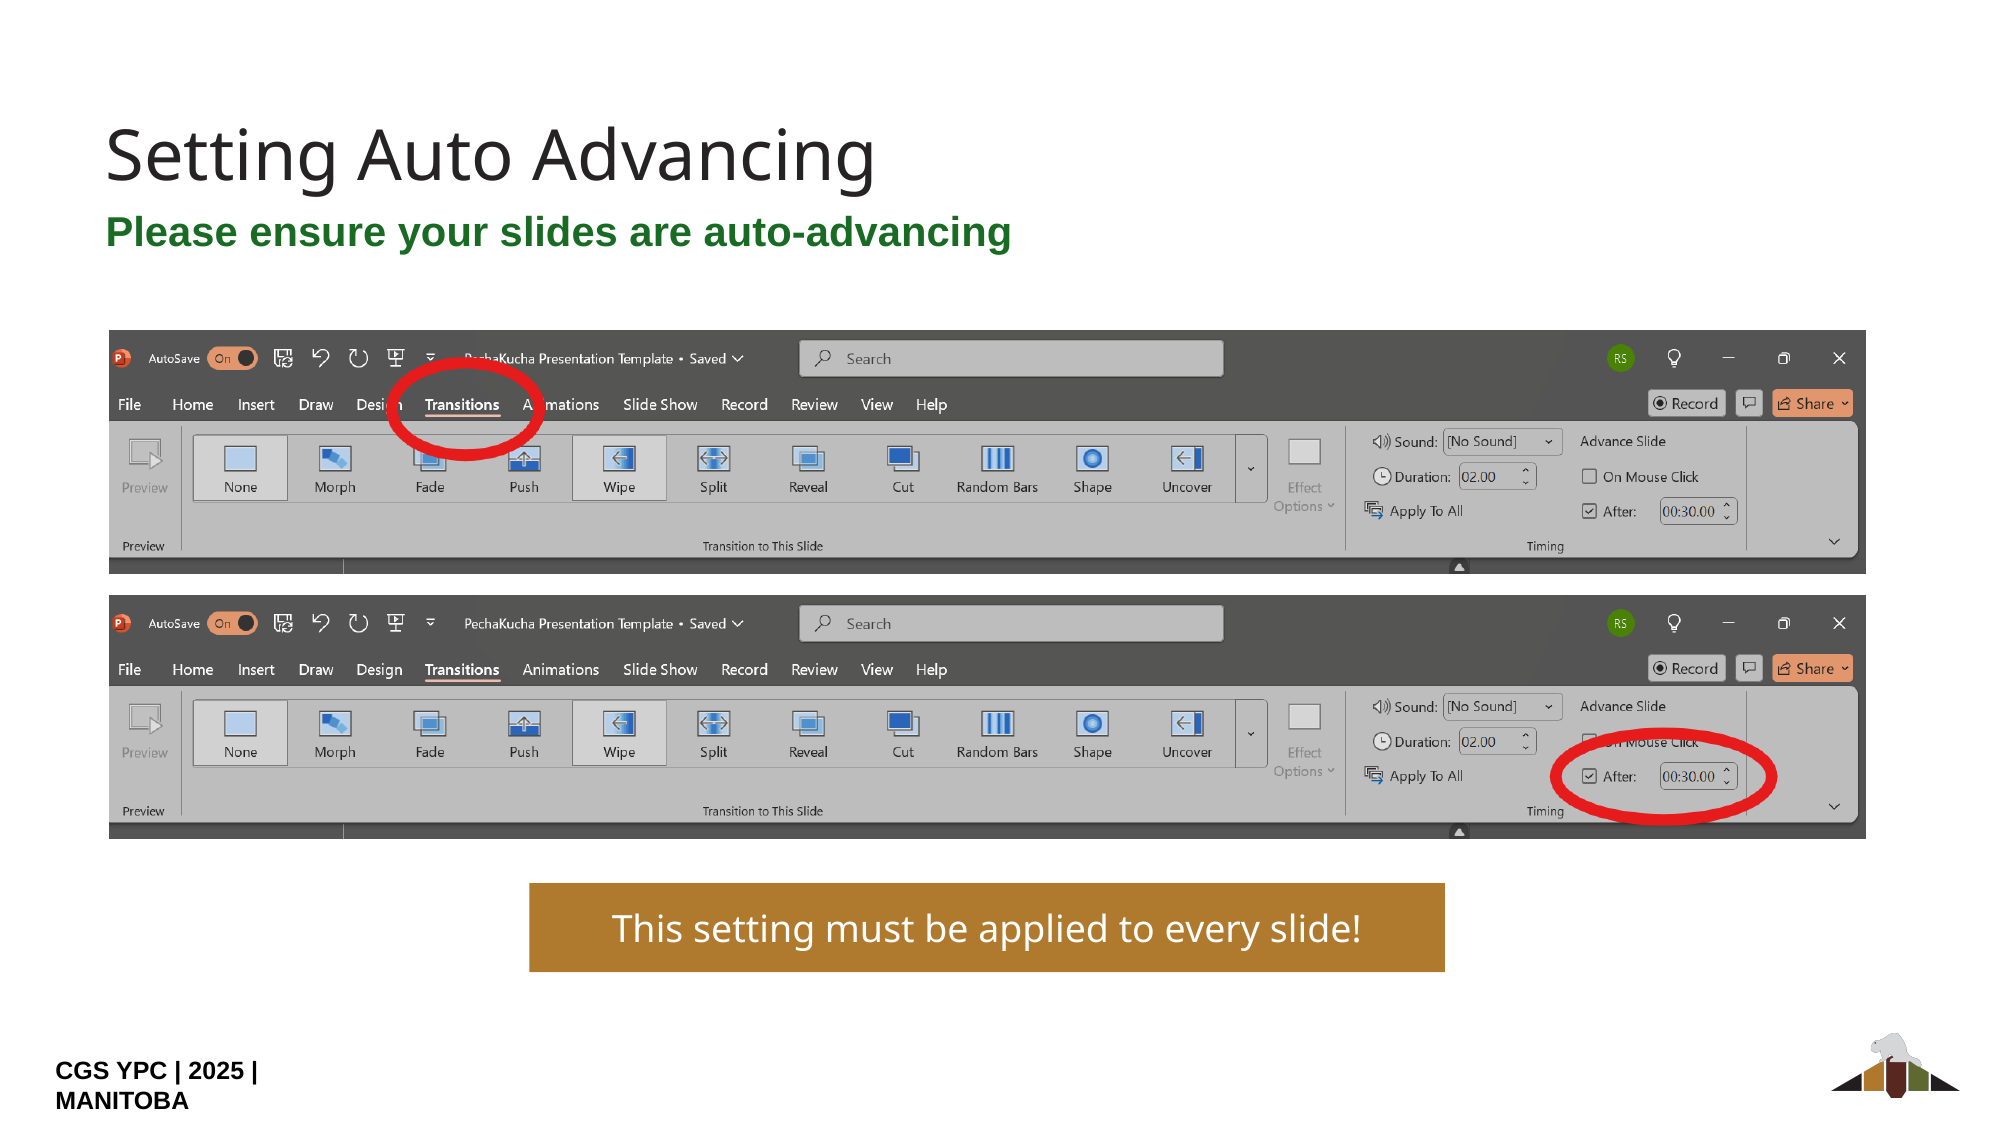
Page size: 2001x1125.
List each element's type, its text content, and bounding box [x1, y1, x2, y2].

text_box This setting must be applied to every slide! [529, 883, 1445, 973]
picture [108, 595, 1866, 839]
picture [1831, 1033, 1960, 1098]
picture [108, 329, 1866, 574]
title Setting Auto Advancing [90, 118, 1910, 197]
list Please ensure your slides are auto-advancing [90, 197, 1910, 252]
